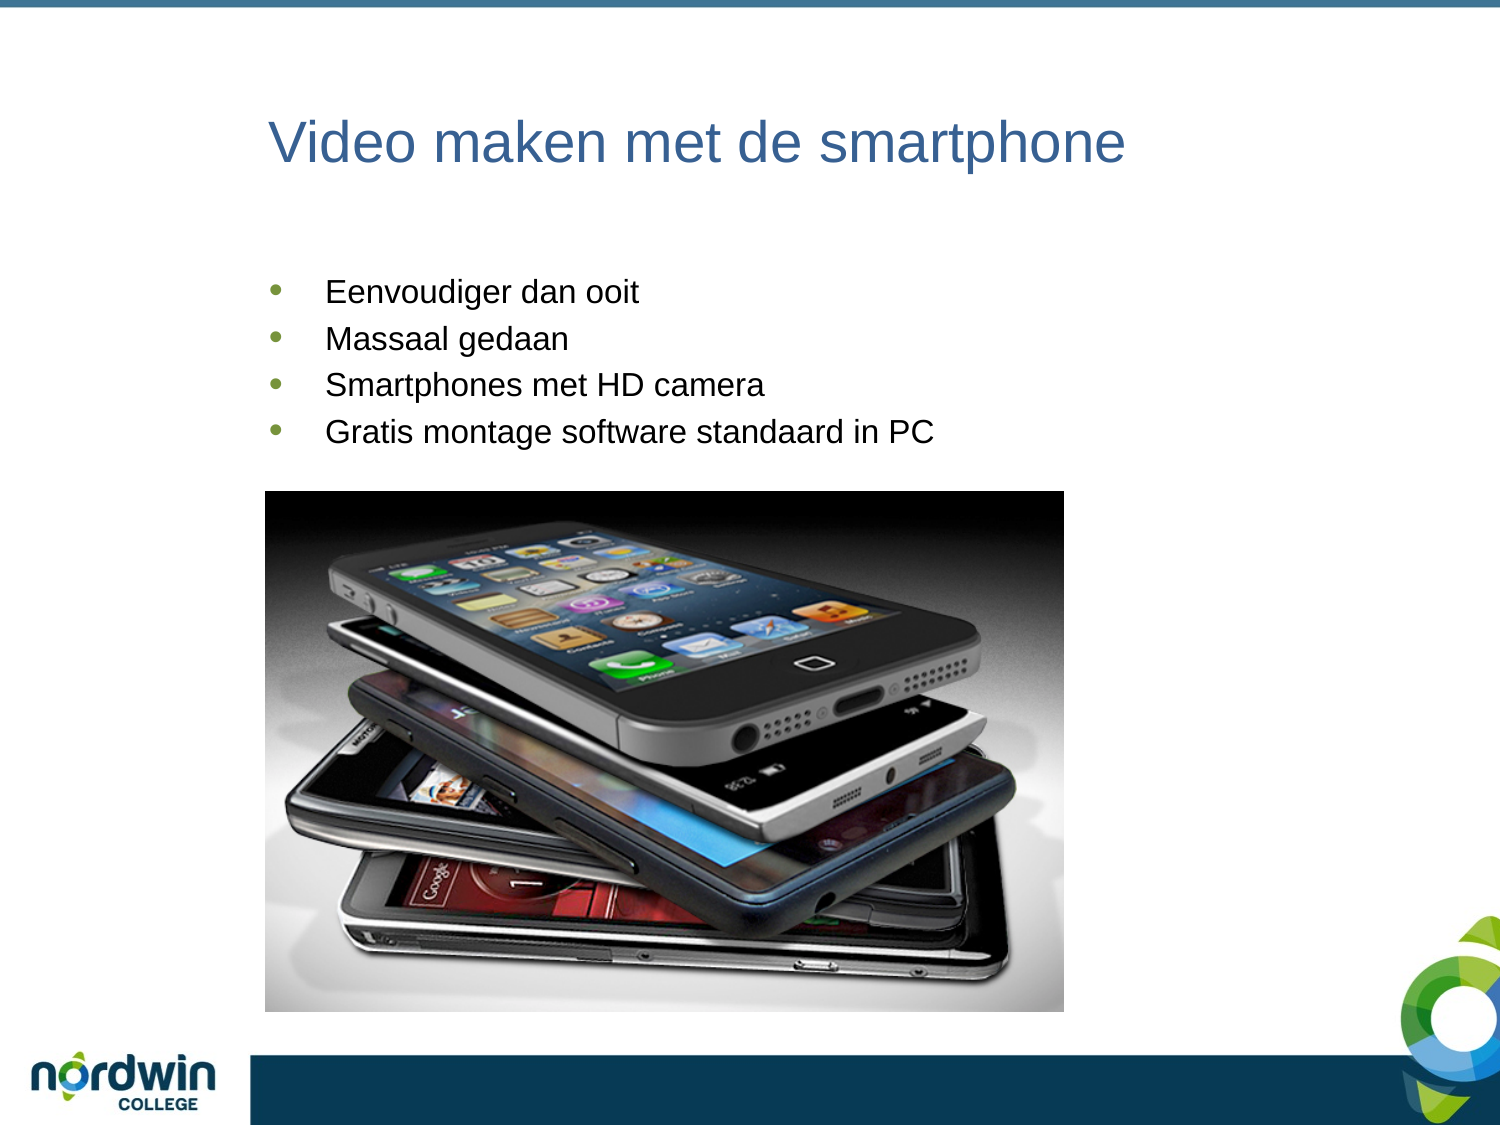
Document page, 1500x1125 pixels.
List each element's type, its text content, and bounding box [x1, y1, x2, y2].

list Eenvoudiger dan ooit Massaal gedaan Smartphones met HD camera Gratis montage software standaard in PC [253, 262, 1010, 646]
picture [0, 0, 1500, 1125]
title Video maken met de smartphone [253, 45, 1433, 233]
